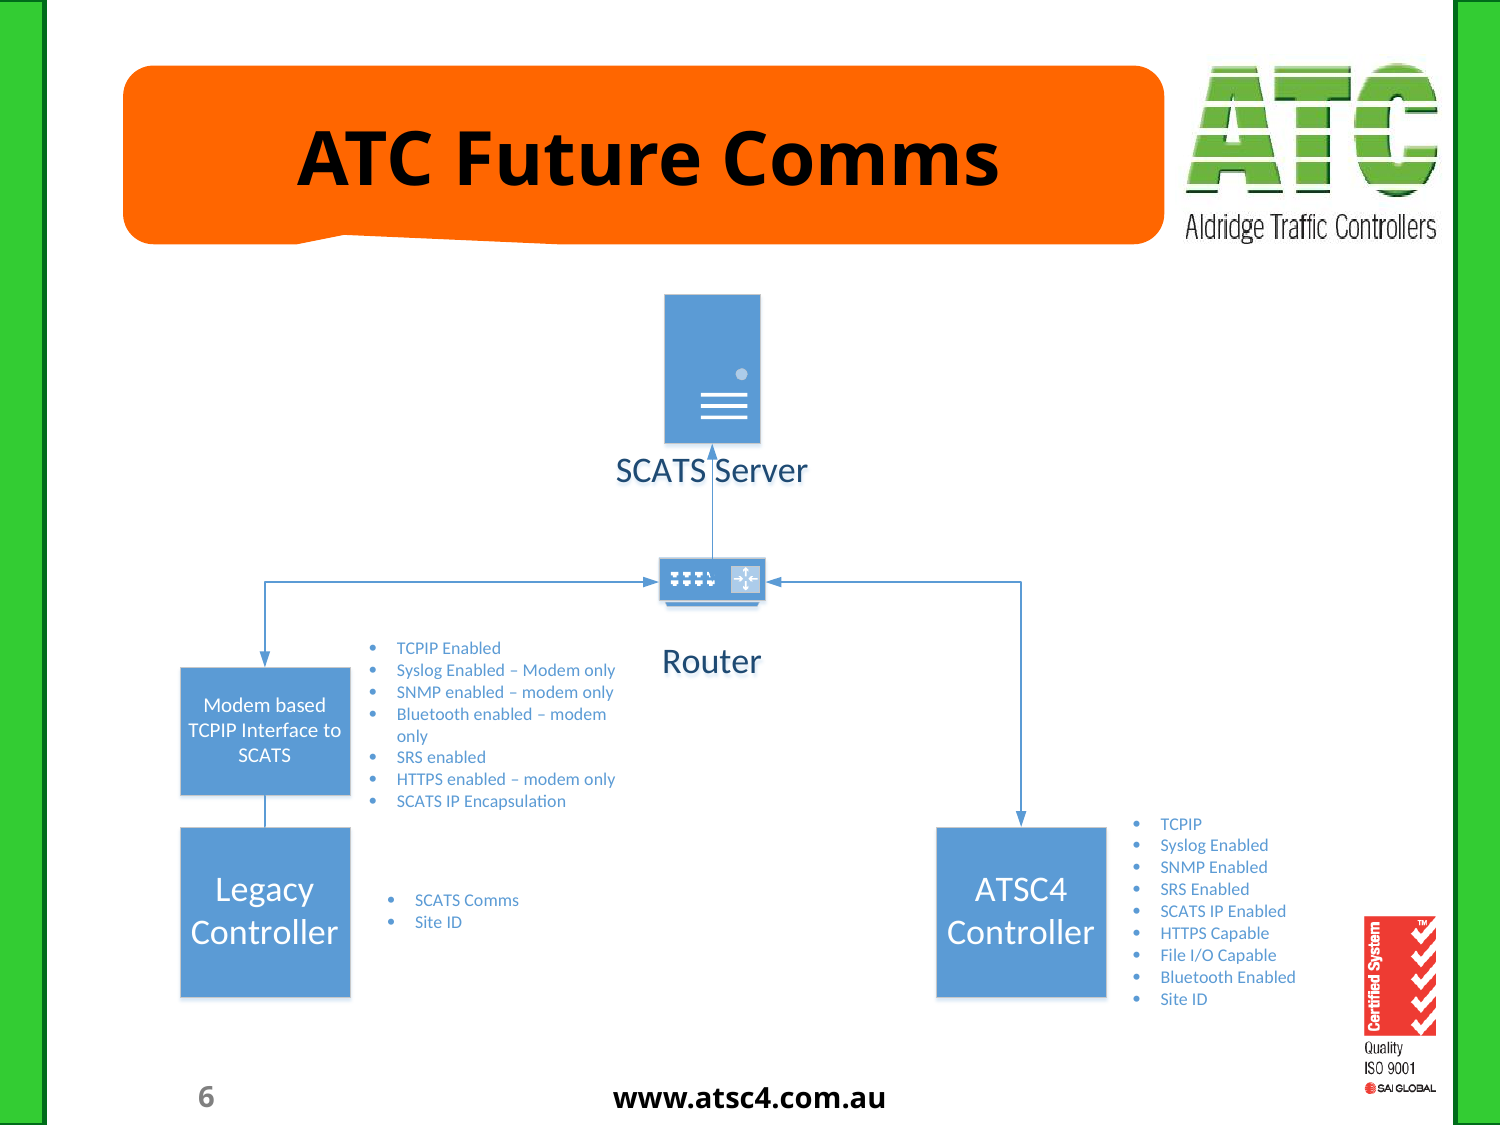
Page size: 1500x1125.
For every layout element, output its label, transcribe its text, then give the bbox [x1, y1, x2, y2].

slide_number 6 [182, 1070, 349, 1107]
title ATC Future Comms [159, 77, 1141, 232]
picture [1175, 54, 1447, 252]
picture [1364, 1048, 1436, 1094]
picture [170, 290, 1308, 1021]
list [123, 278, 1436, 1048]
footer www.atsc4.com.au [389, 1048, 1111, 1125]
